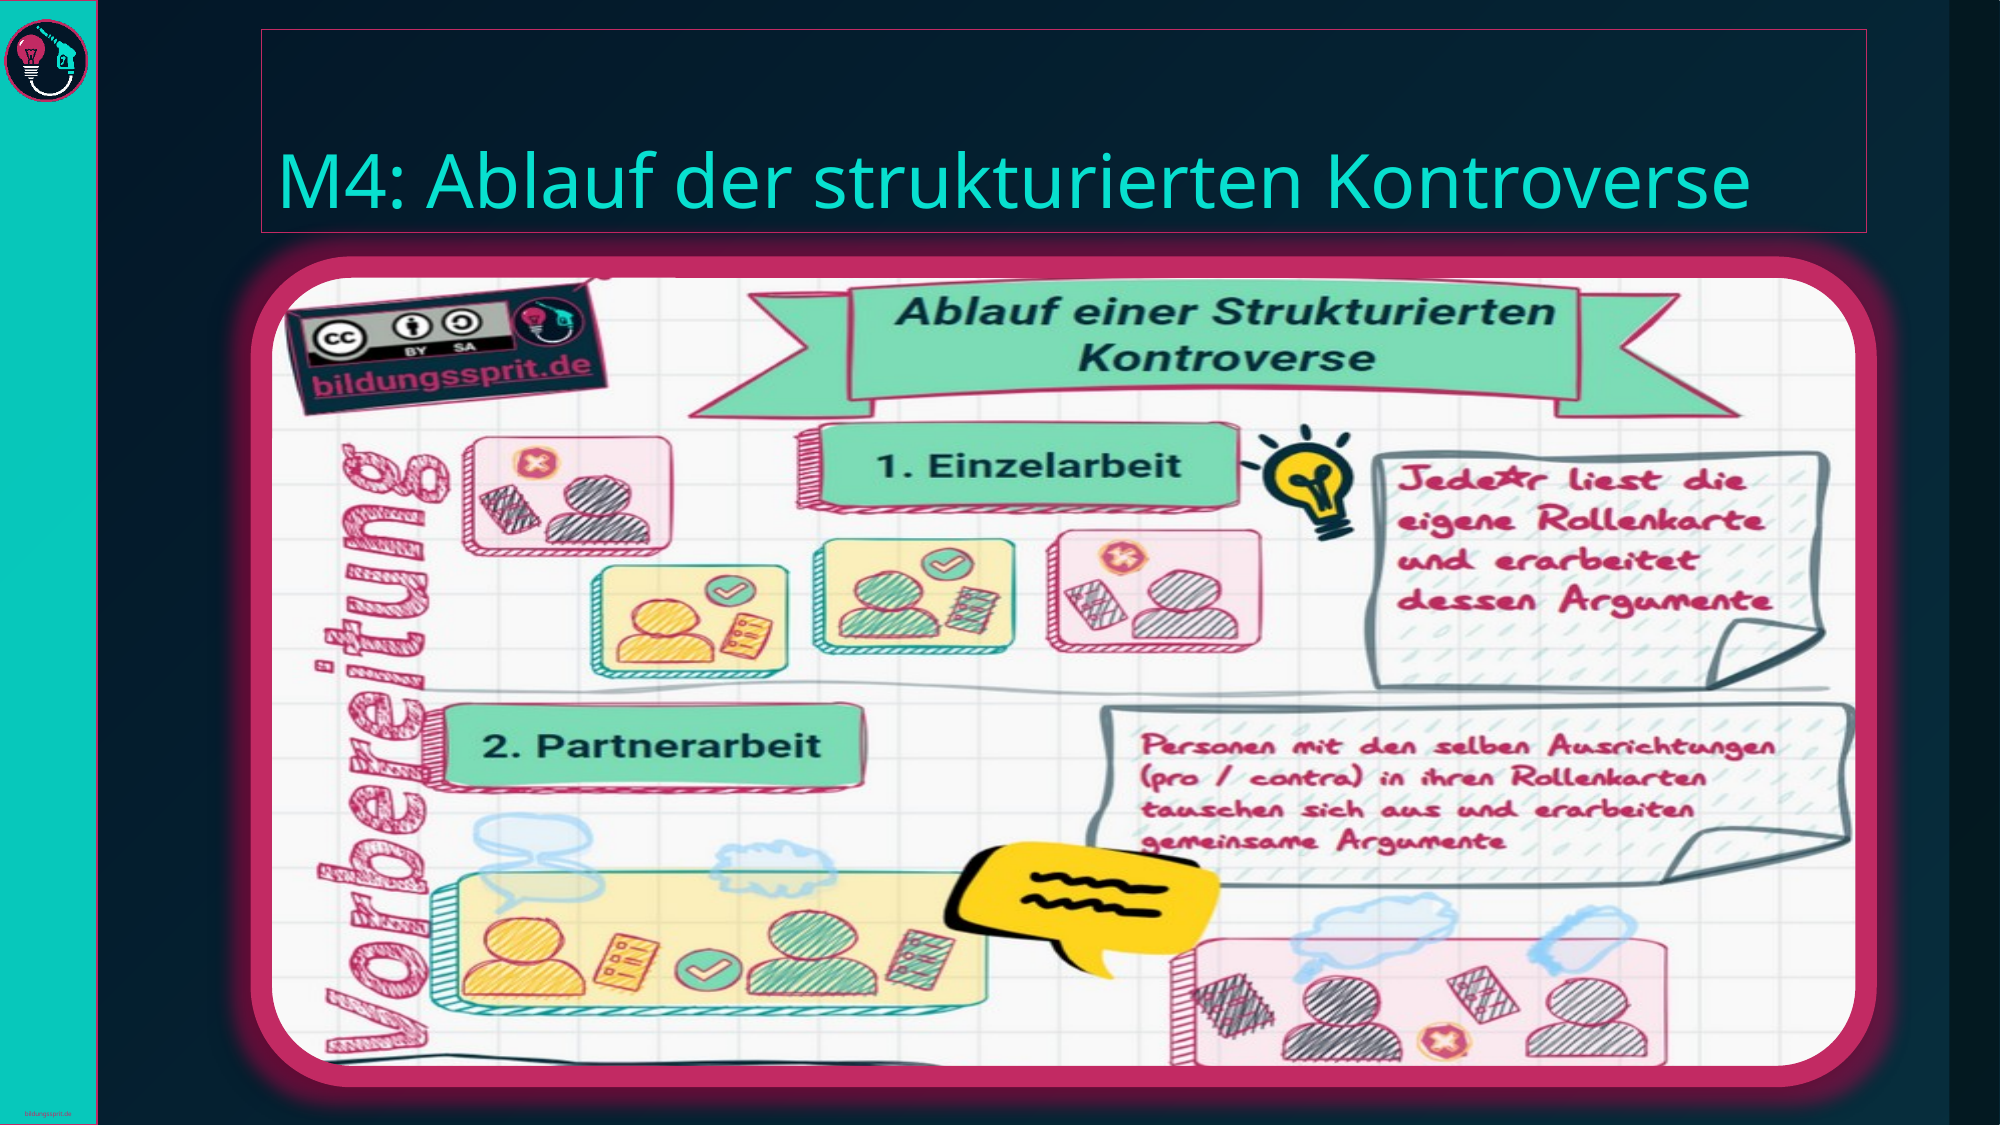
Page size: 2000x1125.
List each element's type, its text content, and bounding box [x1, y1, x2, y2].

picture [4, 19, 88, 102]
title M4: Ablauf der strukturierten Kontroverse [261, 29, 1867, 233]
text_box Sollte der Staat Finanz-Influencer und ähnliche Akteure in sozialen Medien zur Registrierung, Offenlegung ihrer Geschäftsmodelle sowie zum Nachweis ihrer Qualifikationen und tatsächlichen wirtschaftlichen Erfolge verpflich-ten, um potenzielle Betrugsopfer zu schützen, auch wenn dies die unternehmerische Freiheit und Privatsphäre der Anbieter einschränkt? [307, 227, 1822, 233]
picture [261, 267, 1867, 1077]
